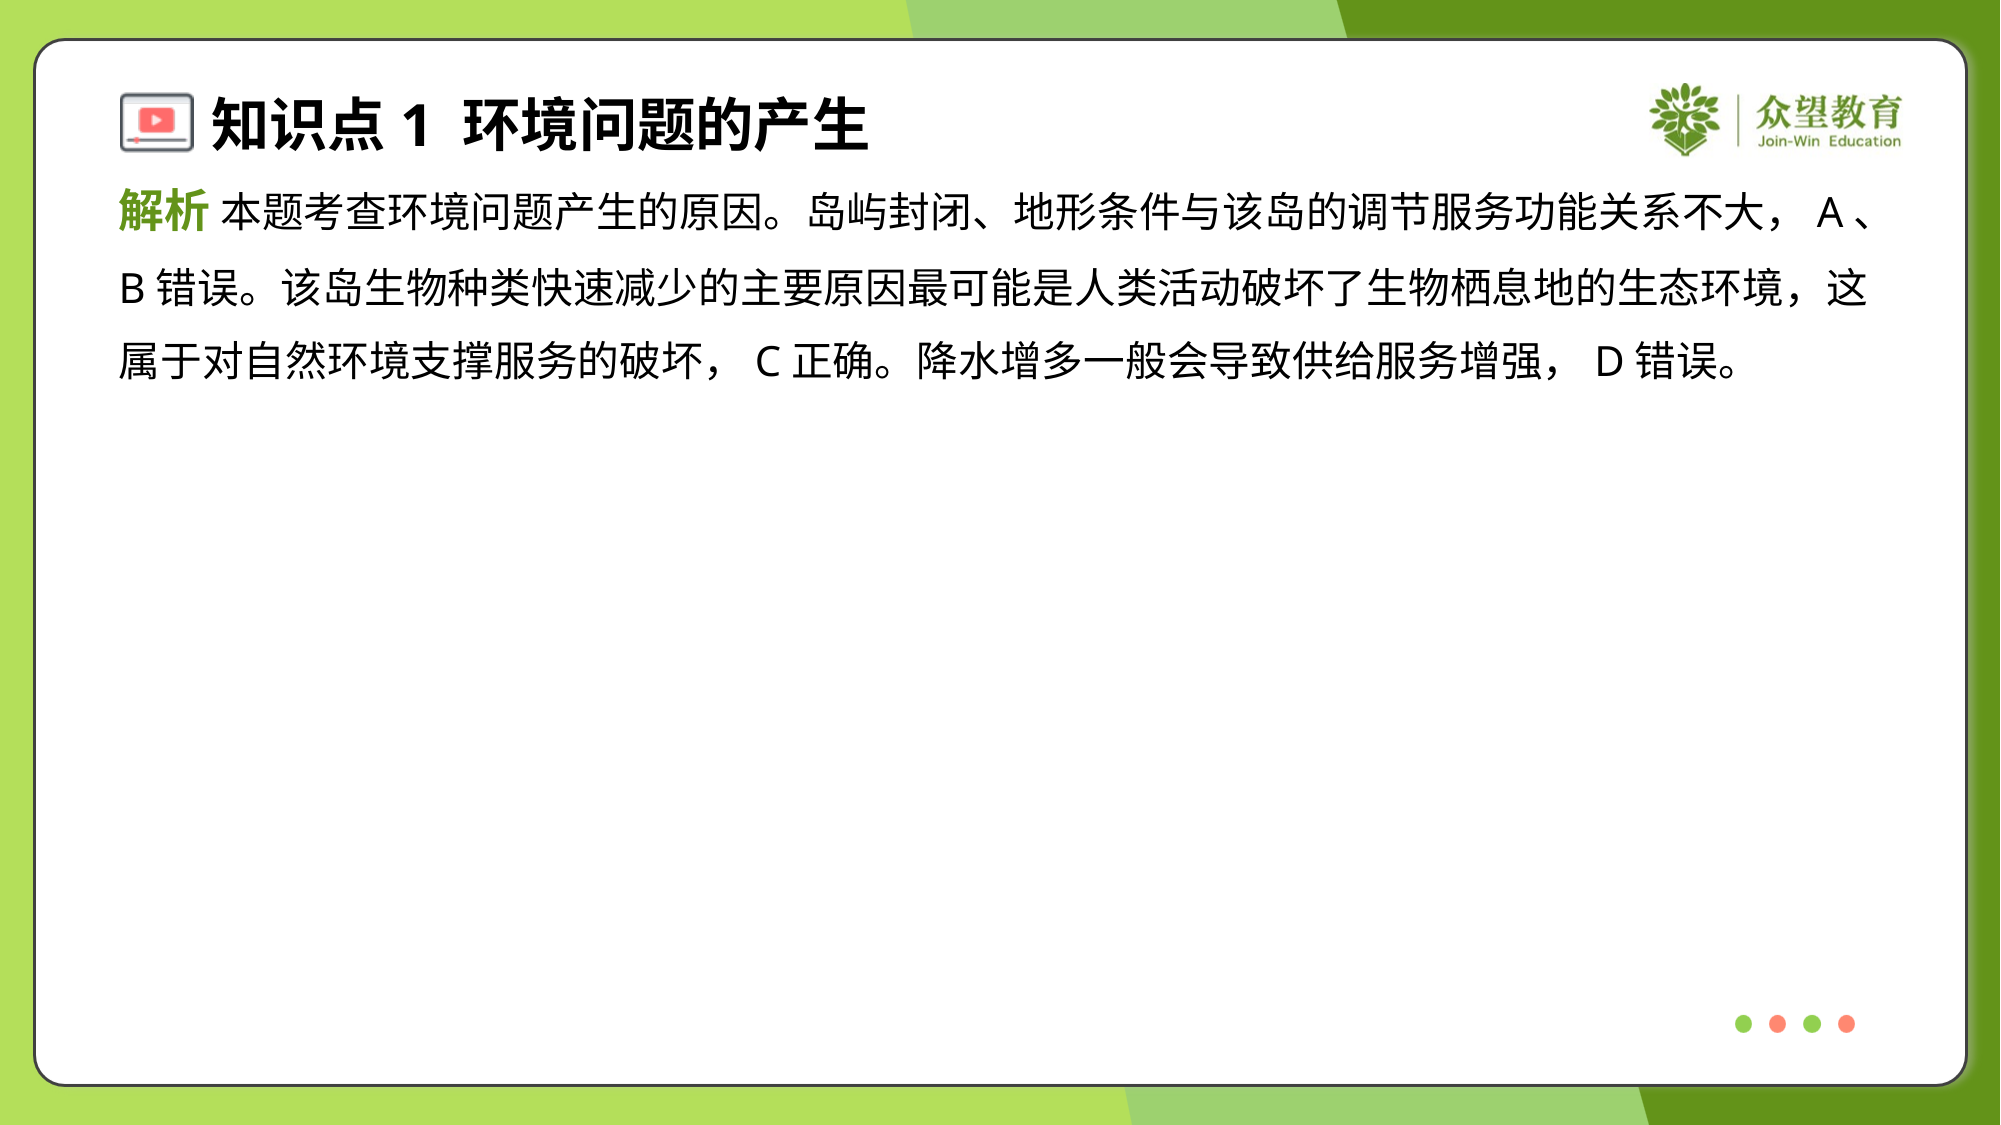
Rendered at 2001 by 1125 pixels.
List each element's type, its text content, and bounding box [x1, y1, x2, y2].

picture [0, 0, 2000, 1125]
text_box 解析 本题考查环境问题产生的原因。岛屿封闭、地形条件与该岛的调节服务功能关系不大，A、 B错误。该岛生物种类快速减少的主要原因最可能是人类活动破坏了生物栖息地的生态环境，这 属于对自然环境支撑服务的破坏，C正确。降水增多一般会导致供给服务增强，D错误。 [118, 159, 1883, 377]
